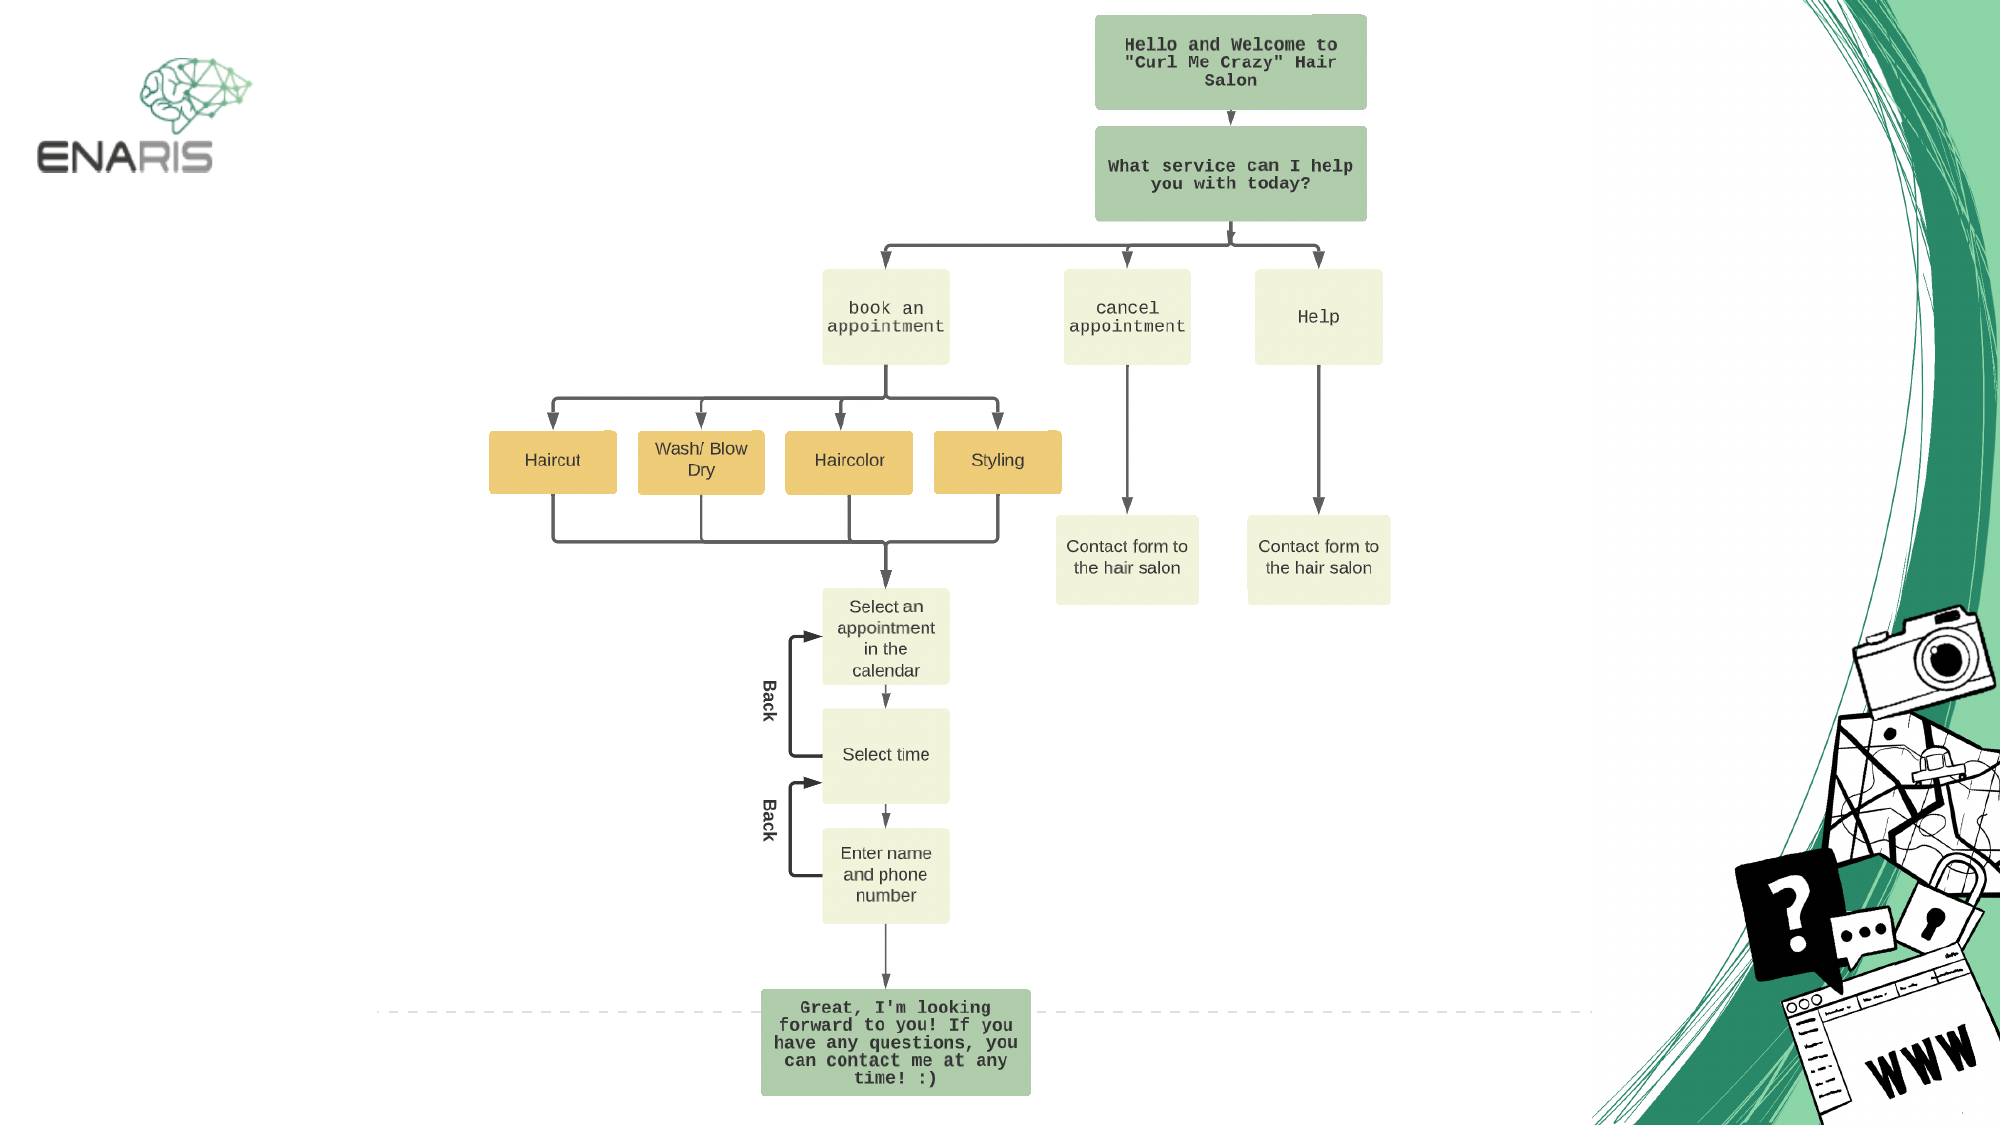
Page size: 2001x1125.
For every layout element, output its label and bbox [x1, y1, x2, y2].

picture [37, 58, 254, 173]
picture [377, 0, 2000, 1125]
